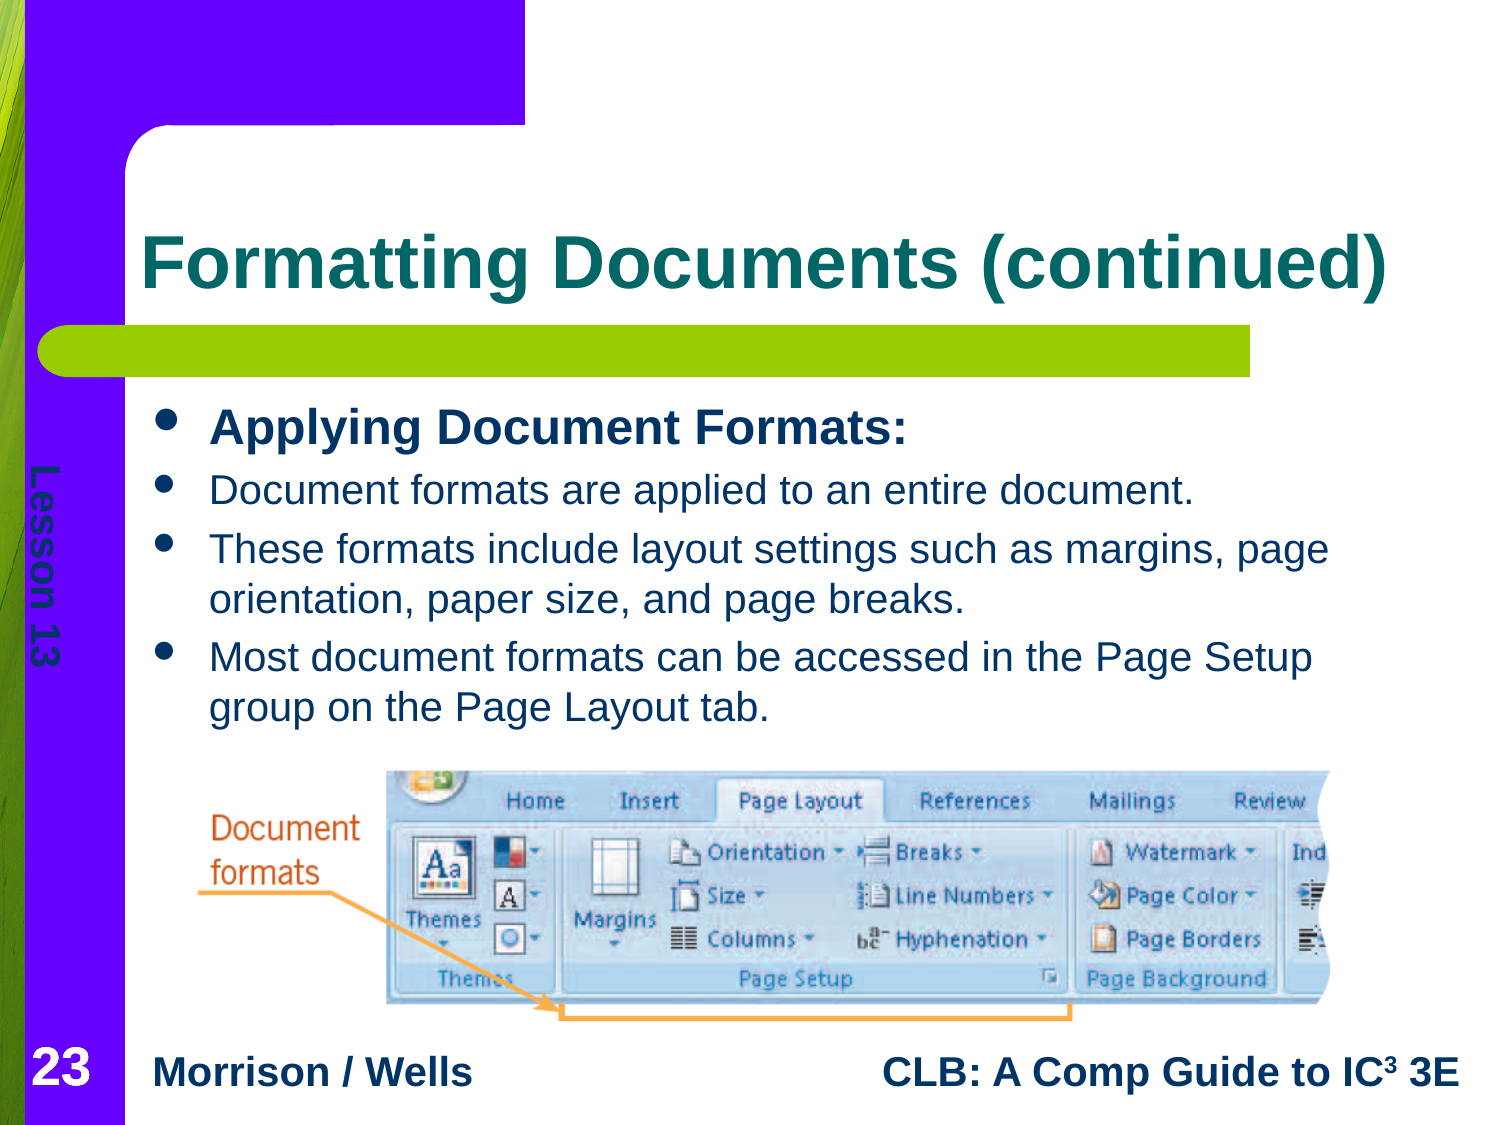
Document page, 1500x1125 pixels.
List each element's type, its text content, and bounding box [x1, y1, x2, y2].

picture [187, 760, 1338, 1033]
list Applying Document Formats: Document formats are applied to an entire document. These formats include layout settings such as margins, page orientation, paper size, and page breaks. Most document formats can be accessed in the Page Setup group on the Page Layout tab. [137, 387, 1401, 1013]
title Formatting Documents (continued) [124, 124, 1426, 313]
picture [0, 0, 25, 1125]
text_box 23 [13, 1023, 111, 1105]
